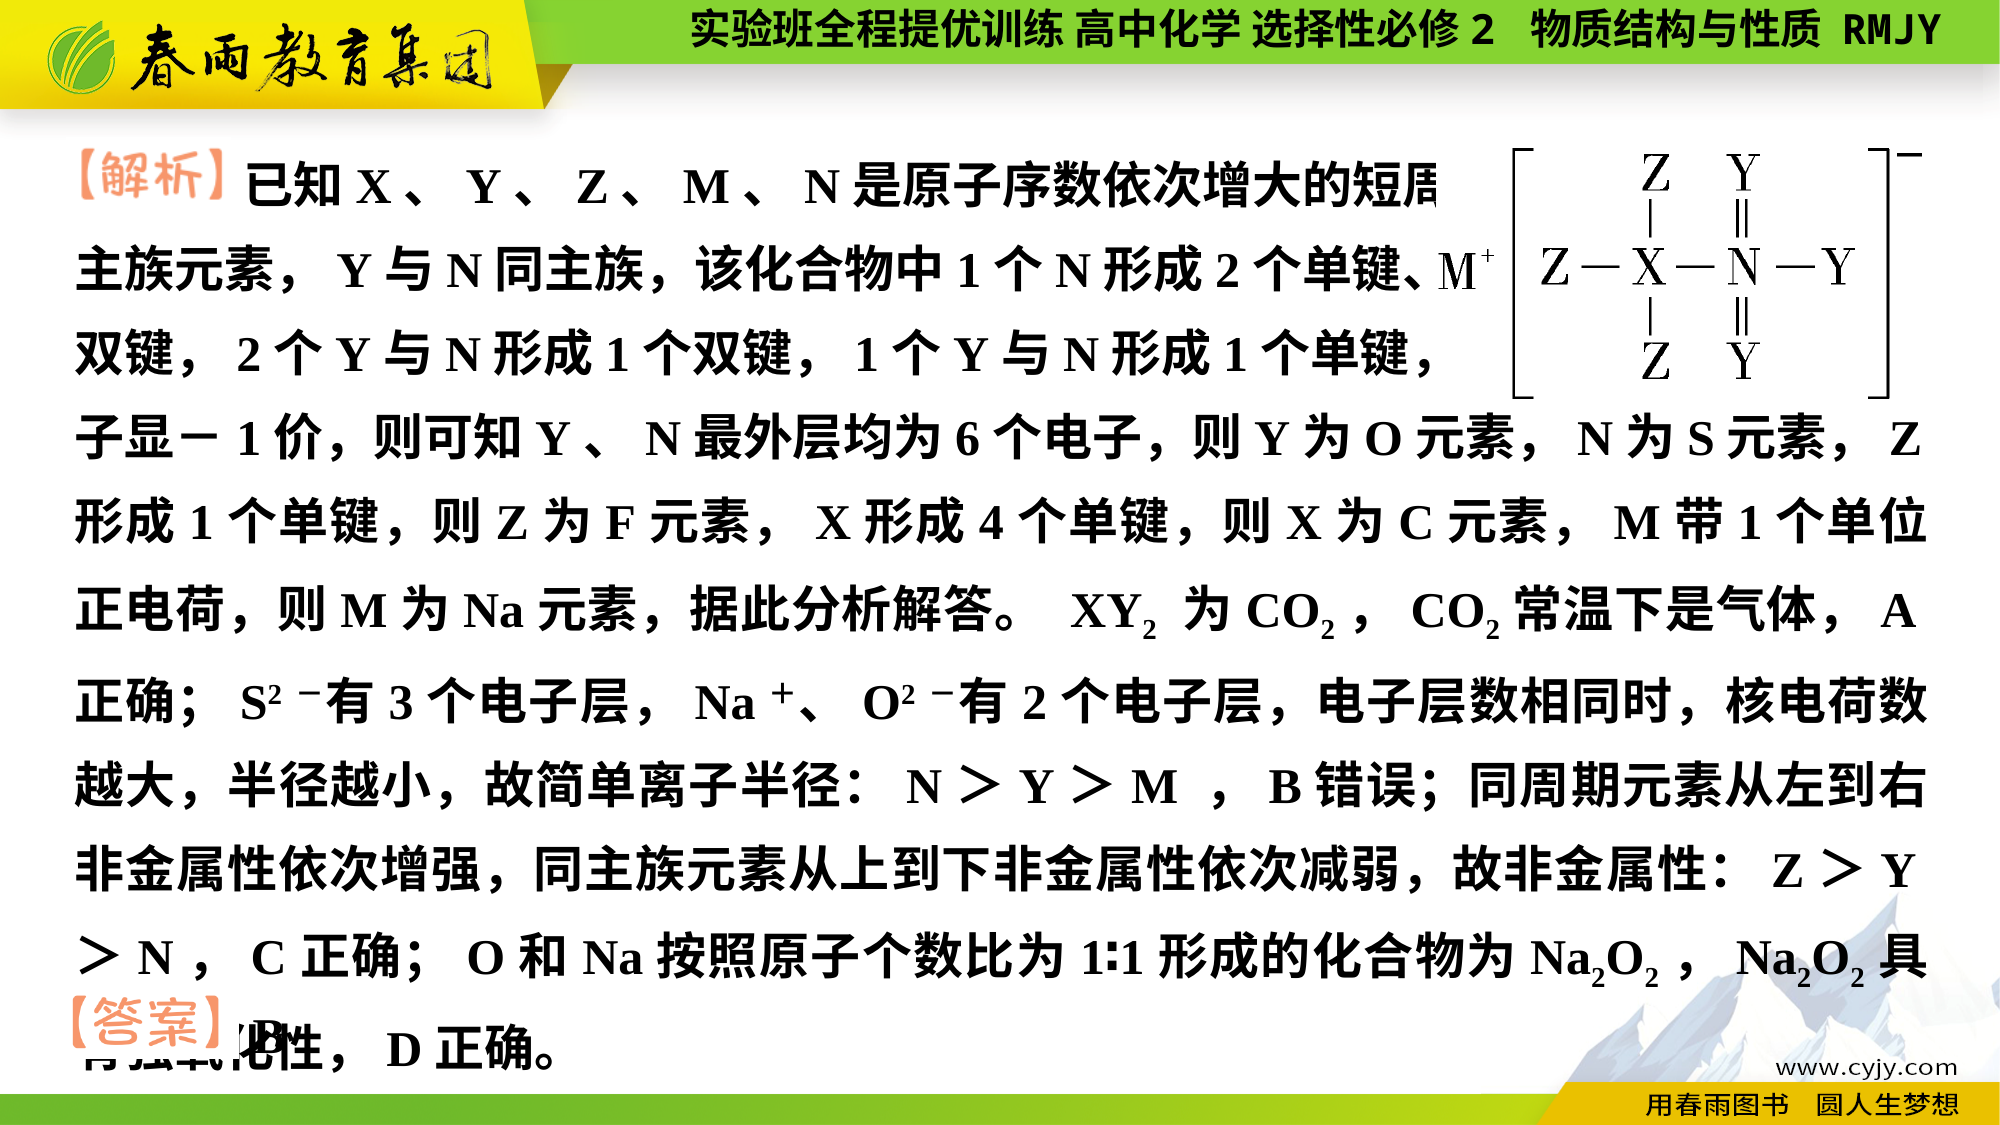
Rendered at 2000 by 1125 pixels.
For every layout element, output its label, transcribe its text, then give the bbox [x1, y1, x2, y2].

text_box B [237, 965, 1936, 1071]
list 已知X、Y、Z、M、N是原子序数依次增大的短周期 主族元素，Y与N同主族，该化合物中1个N形成2个单键、2个 双键，2个Y与N形成1个双键，1个Y与N形成1个单键，且阴离 子显－1价，则可知Y、N最外层均为6个电子，则Y为O元素，N为S元素，Z形成1个单键，则Z为F元素，X形成4个单键，则X为C元素，M带1个单位正电荷，则M为Na元素，据此分析解答。 XY2 为CO2，CO2常温下是气体，A正确；S2－有3个电子层，Na＋、O2－有2个电子层，电子层数相同时，核电荷数越大，半径越小，故简单离子半径：N＞Y＞M ，B错误；同周期元素从左到右非金属性依次增强，同主族元素从上到下非金属性依次减弱，故非金属性：Z＞Y＞N，C正确；O和Na按照原子个数比为1∶1形成的化合物为Na2O2，Na2O2具有强氧化性，D正确。 [59, 122, 1944, 976]
picture [0, 0, 2000, 1125]
